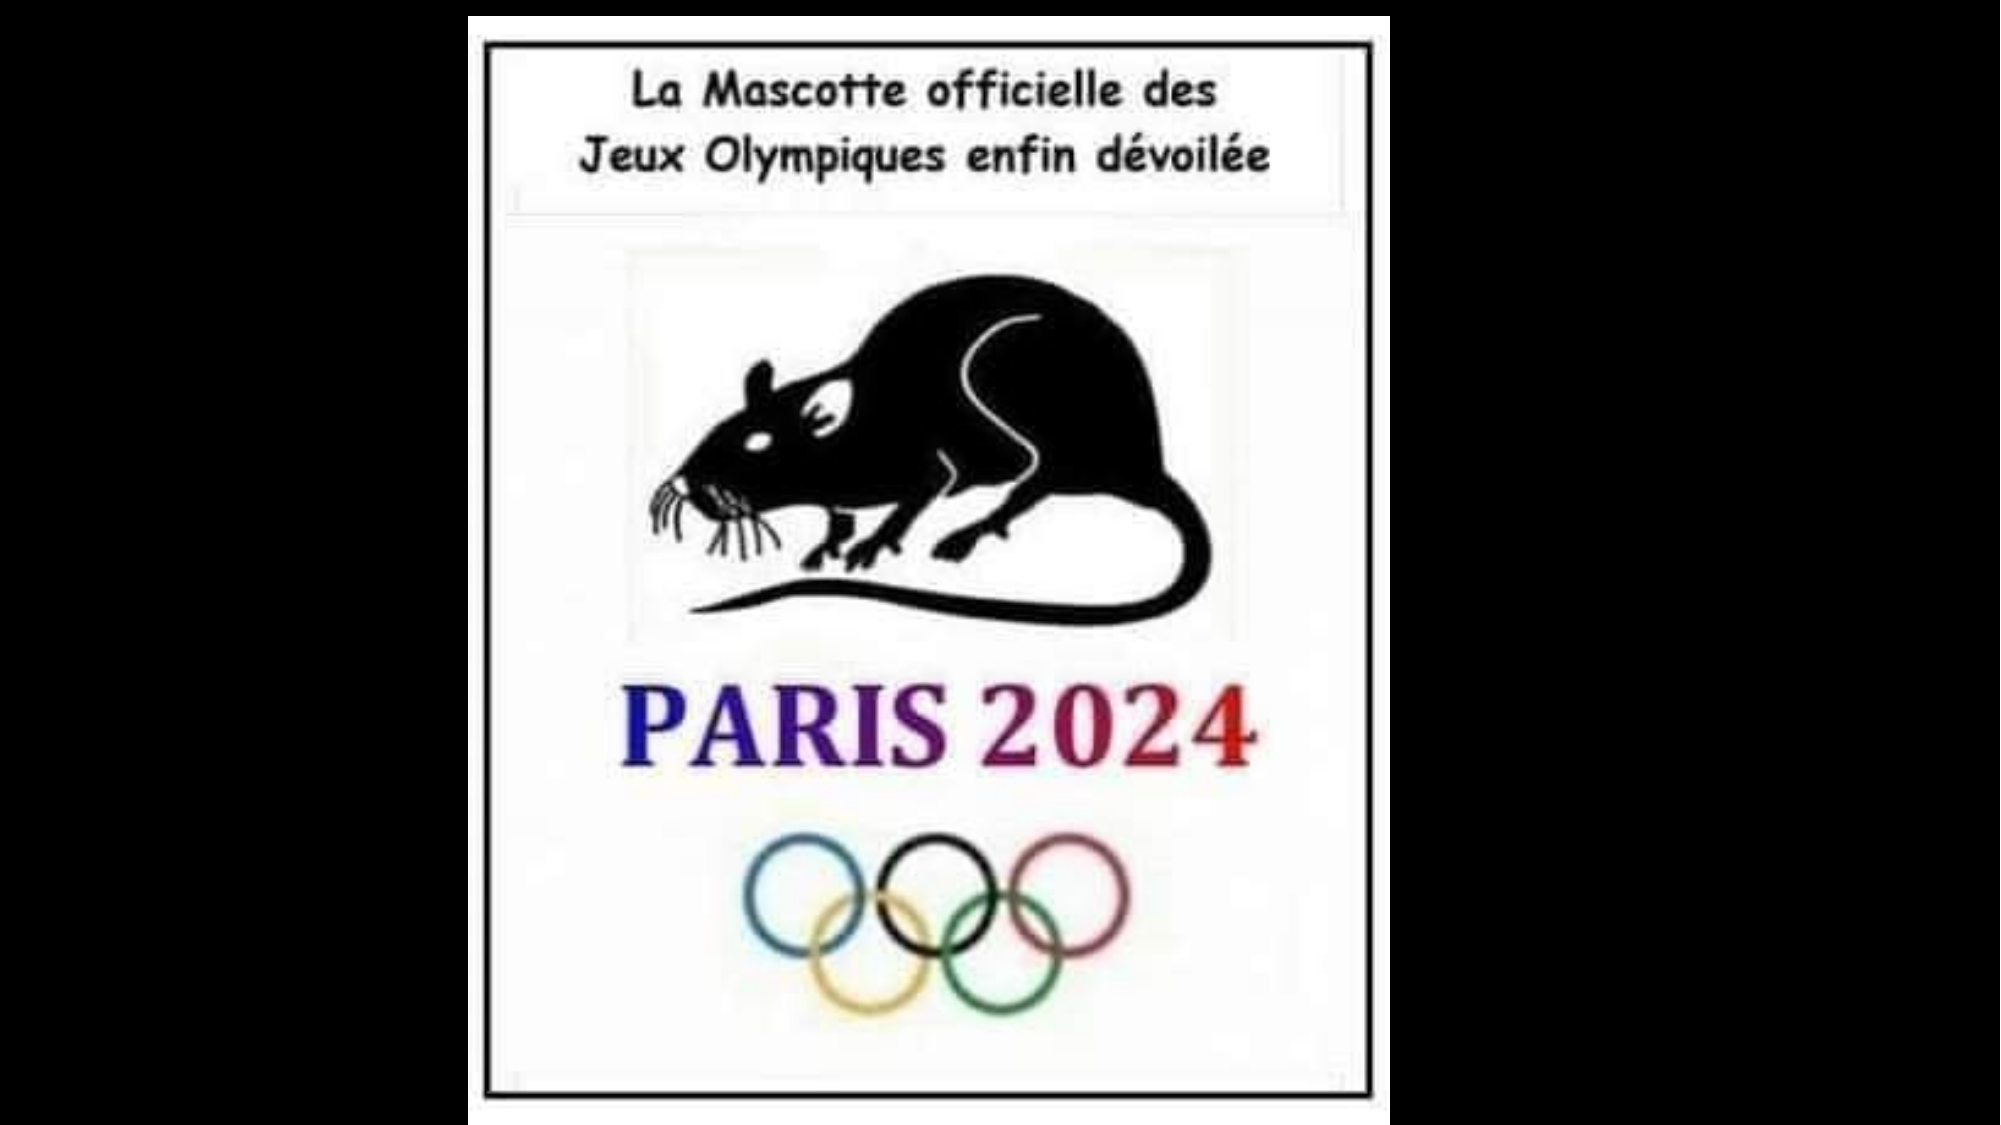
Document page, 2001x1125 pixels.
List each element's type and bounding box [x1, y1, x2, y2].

list [468, 16, 1390, 1125]
